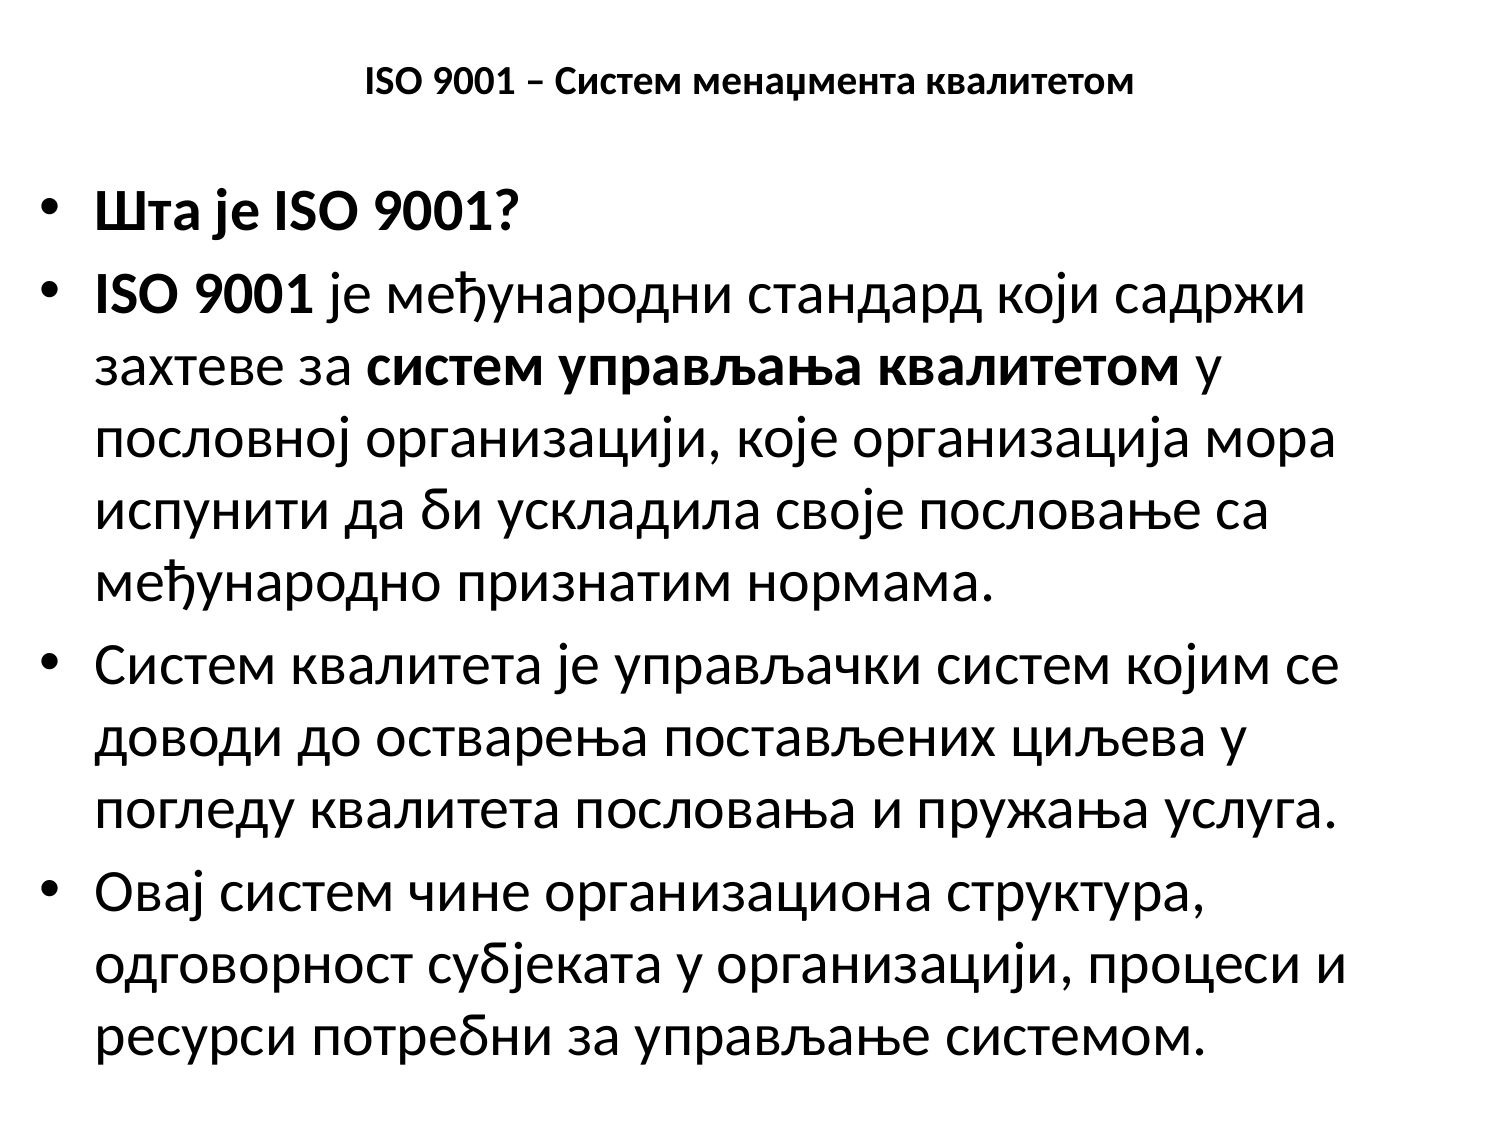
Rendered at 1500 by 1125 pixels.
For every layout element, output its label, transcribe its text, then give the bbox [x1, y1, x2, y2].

title ISO 9001 – Систем менаџмента квалитетом [75, 45, 1425, 162]
list Шта је ISO 9001? ISO 9001 је међународни стандард који садржи захтеве за систем управљања квалитетом у пословној организацији, које организација мора испунити да би ускладила своје пословање са међународно признатим нормама. Систем квалитета је управљачки систем којим се доводи до остварења постављених циљева у погледу квалитета пословања и пружања услуга. Овај систем чине организациона структура, одговорност субјеката у организацији, процеси и ресурси потребни за управљање системом. [24, 162, 1438, 1088]
